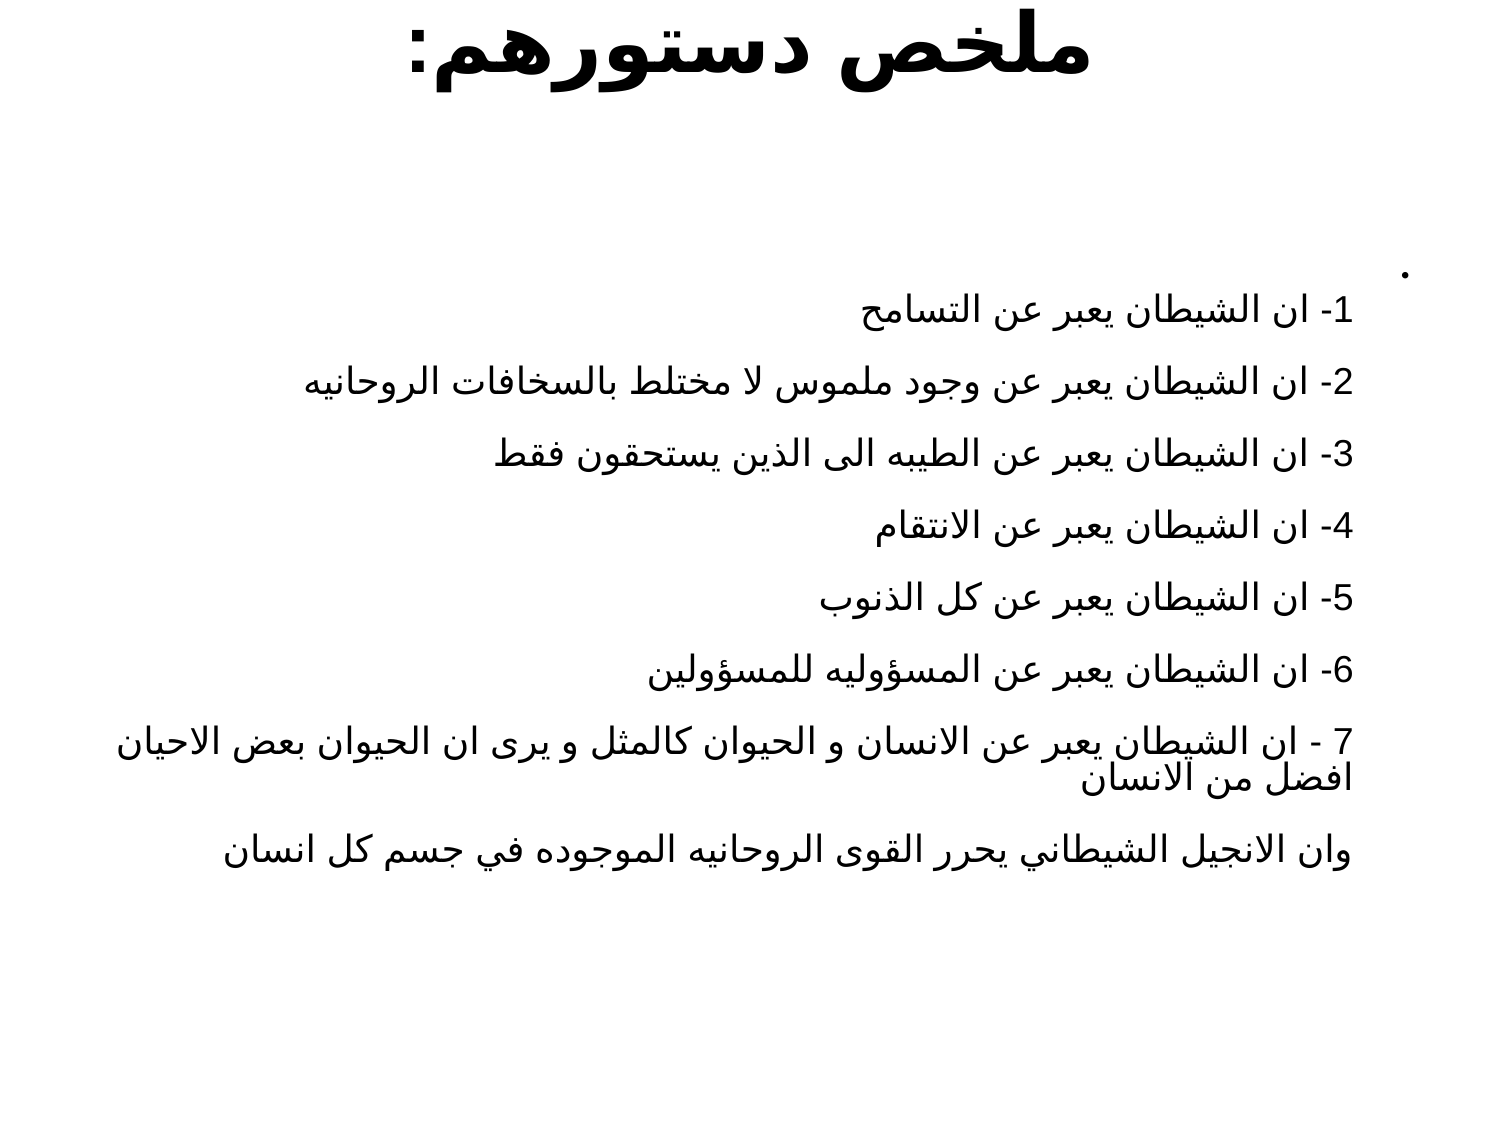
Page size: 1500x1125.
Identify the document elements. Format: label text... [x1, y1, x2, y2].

title ملخص دستورهم: [74, 44, 1426, 233]
list 1- ان الشيطان يعبر عن التسامح 2- ان الشيطان يعبر عن وجود ملموس لا مختلط بالسخافات الروحانيه 3- ان الشيطان يعبر عن الطيبه الى الذين يستحقون فقط 4- ان الشيطان يعبر عن الانتقام 5- ان الشيطان يعبر عن كل الذنوب 6- ان الشيطان يعبر عن المسؤوليه للمسؤولين 7 - ان الشيطان يعبر عن الانسان و الحيوان كالمثل و يرى ان الحيوان بعض الاحيان افضل من الانسان وان الانجيل الشيطاني يحرر القوى الروحانيه الموجوده في جسم كل انسان [74, 262, 1426, 1006]
